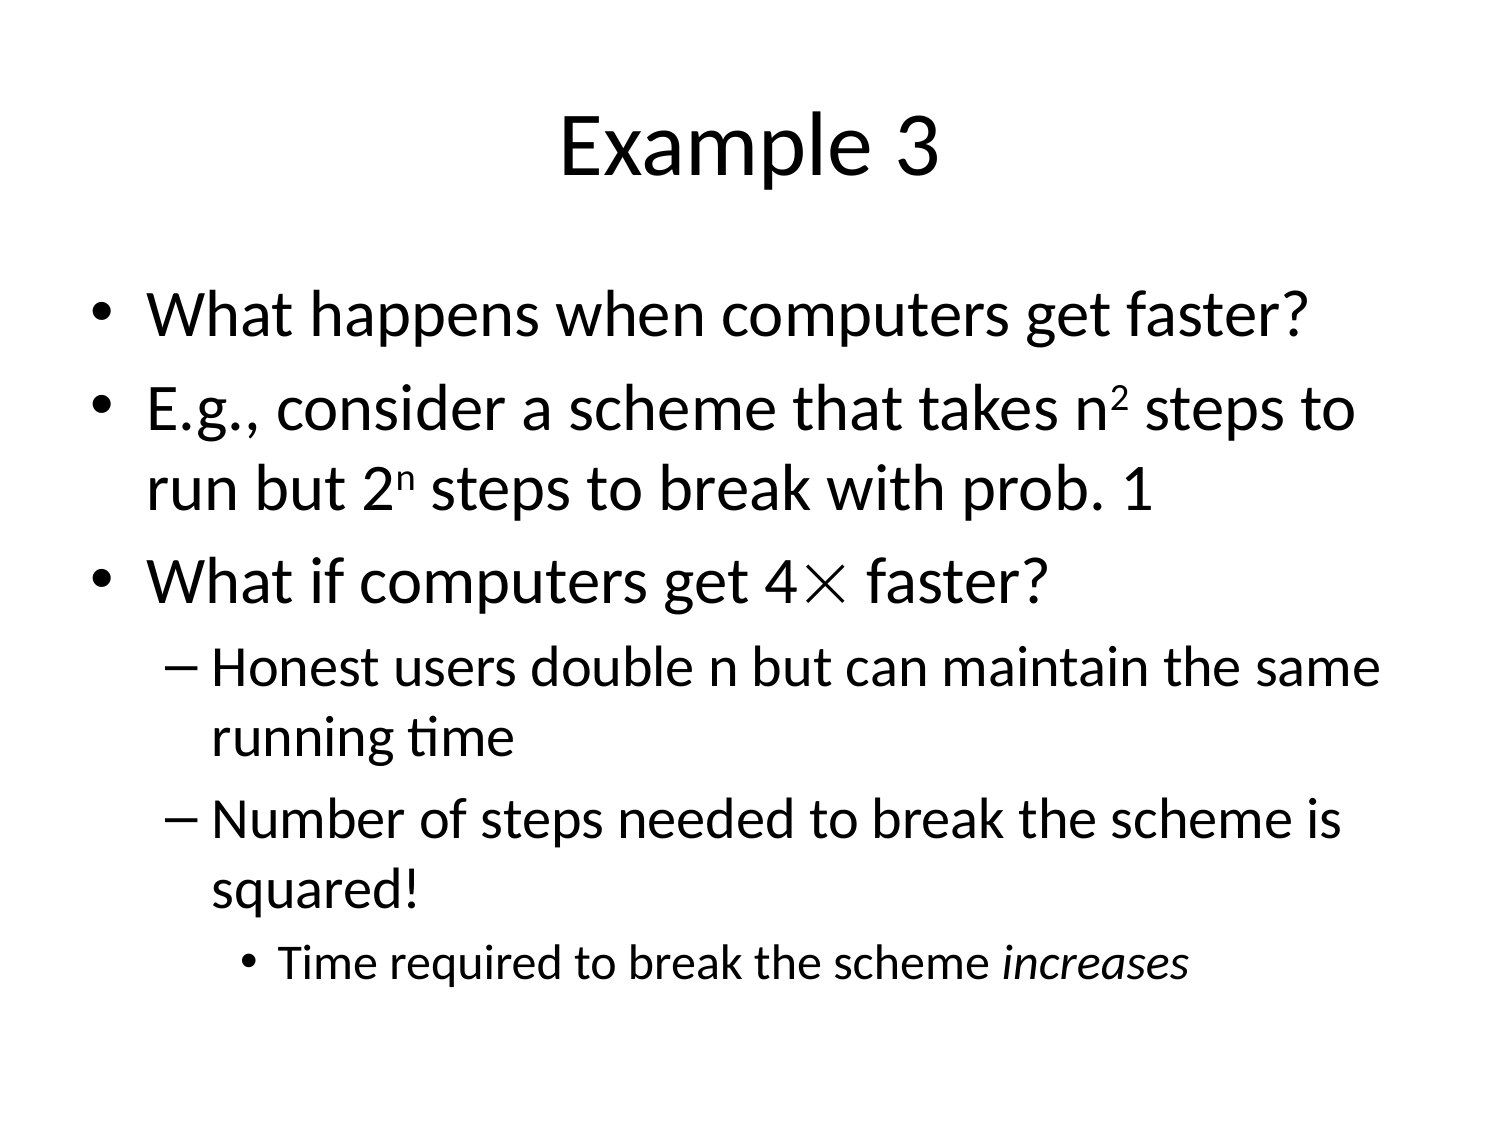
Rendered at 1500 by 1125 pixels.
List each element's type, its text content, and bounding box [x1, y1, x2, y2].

list What happens when computers get faster? E.g., consider a scheme that takes n2 steps to run but 2n steps to break with prob. 1 What if computers get 4 faster? Honest users double n but can maintain the same running time Number of steps needed to break the scheme is squared! Time required to break the scheme increases [75, 262, 1425, 1005]
title Example 3 [75, 45, 1425, 233]
